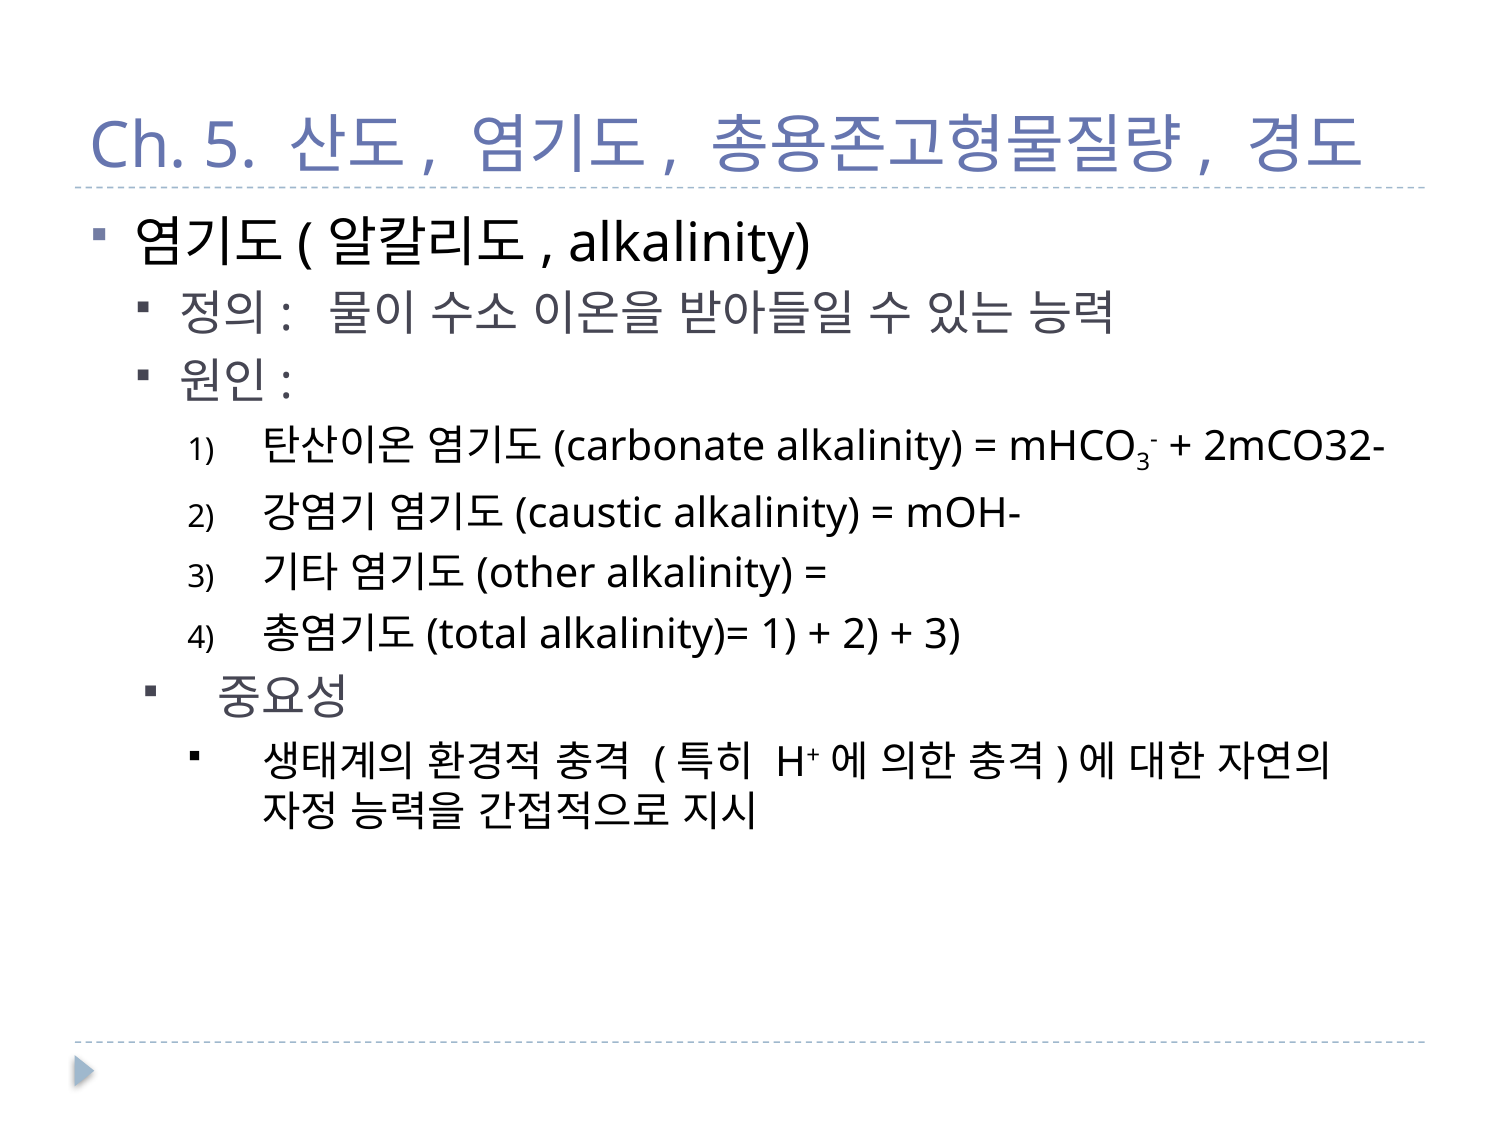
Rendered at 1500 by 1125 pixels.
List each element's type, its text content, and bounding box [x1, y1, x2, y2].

title Ch. 5. 산도, 염기도, 총용존고형물질량, 경도 [75, 24, 1425, 188]
